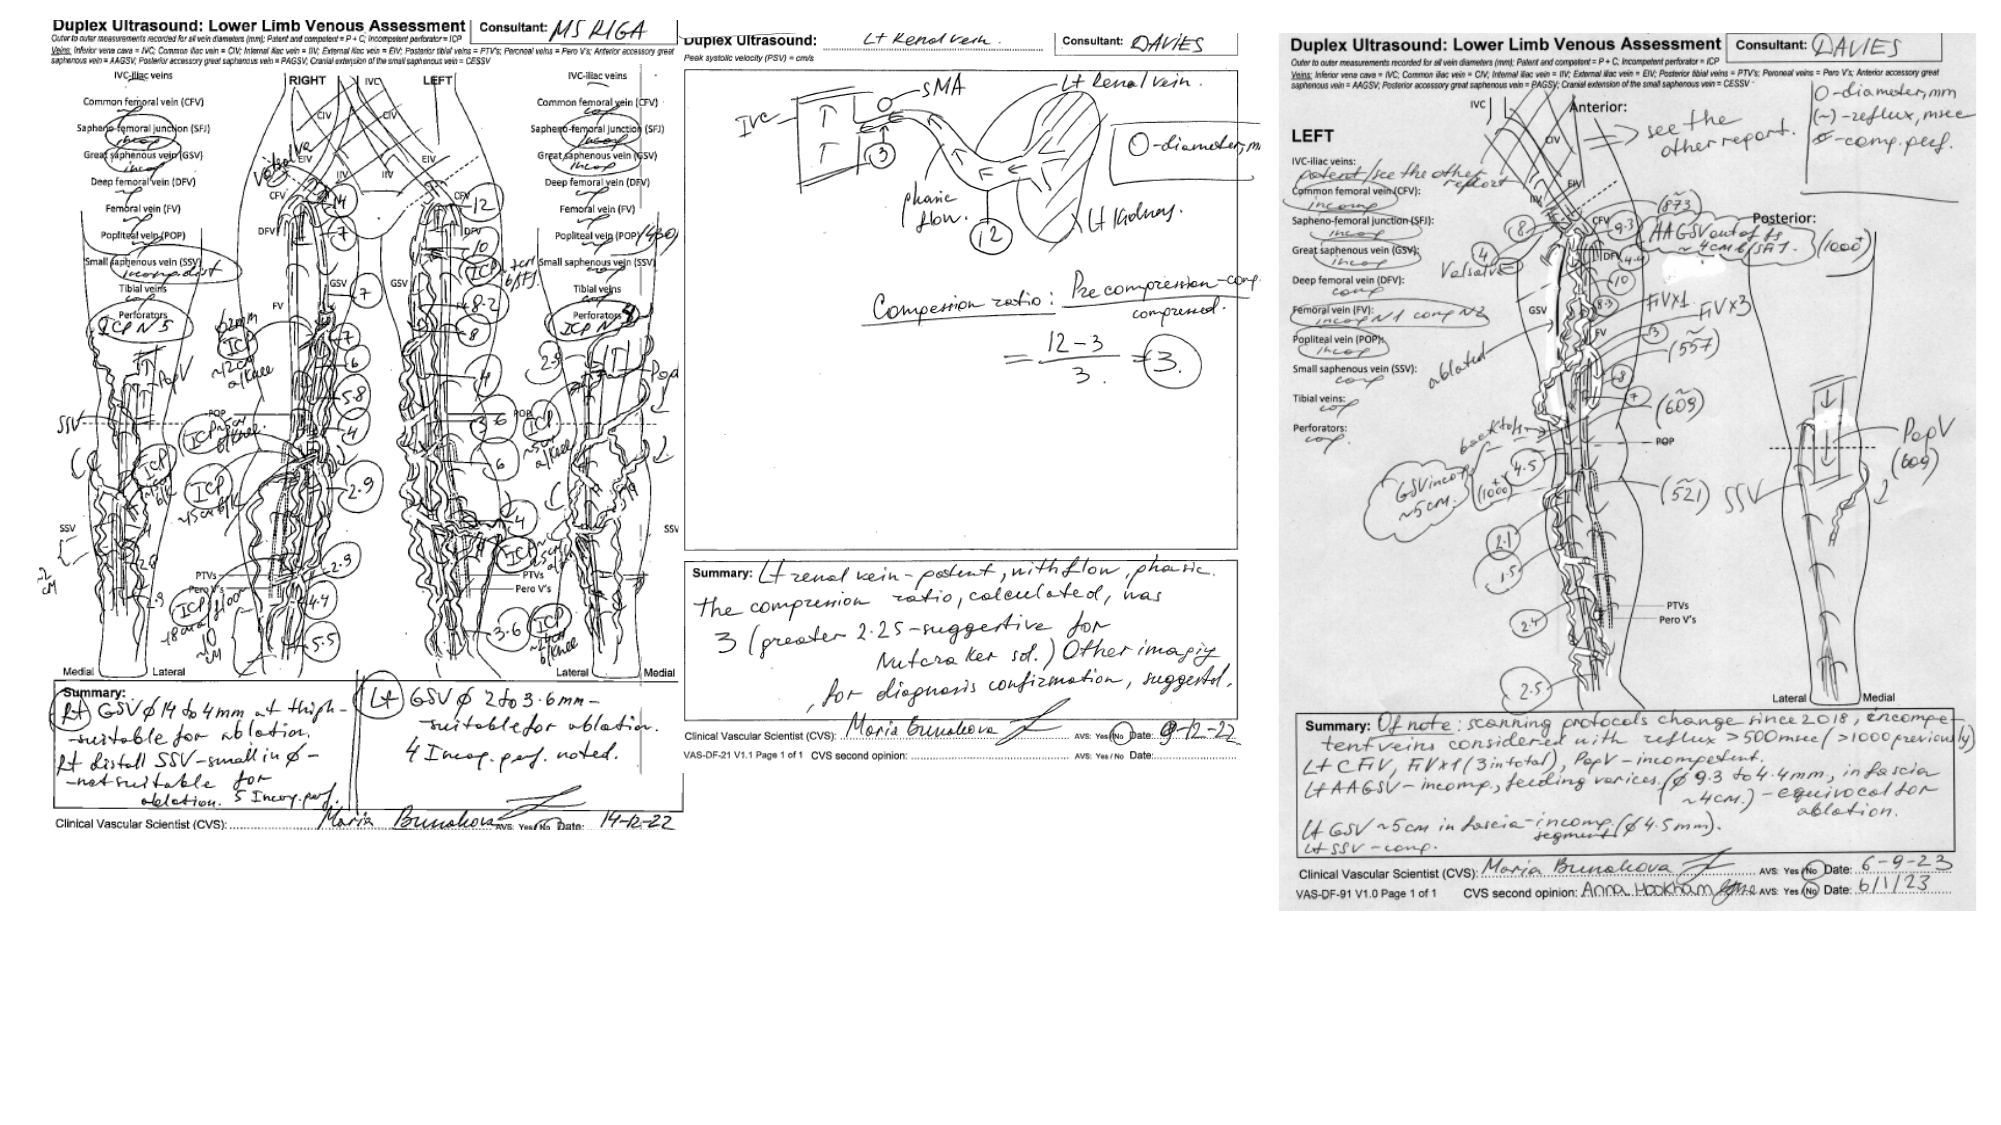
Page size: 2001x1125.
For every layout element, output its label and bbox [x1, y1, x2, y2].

picture [1278, 33, 1977, 911]
picture [37, 20, 1261, 830]
